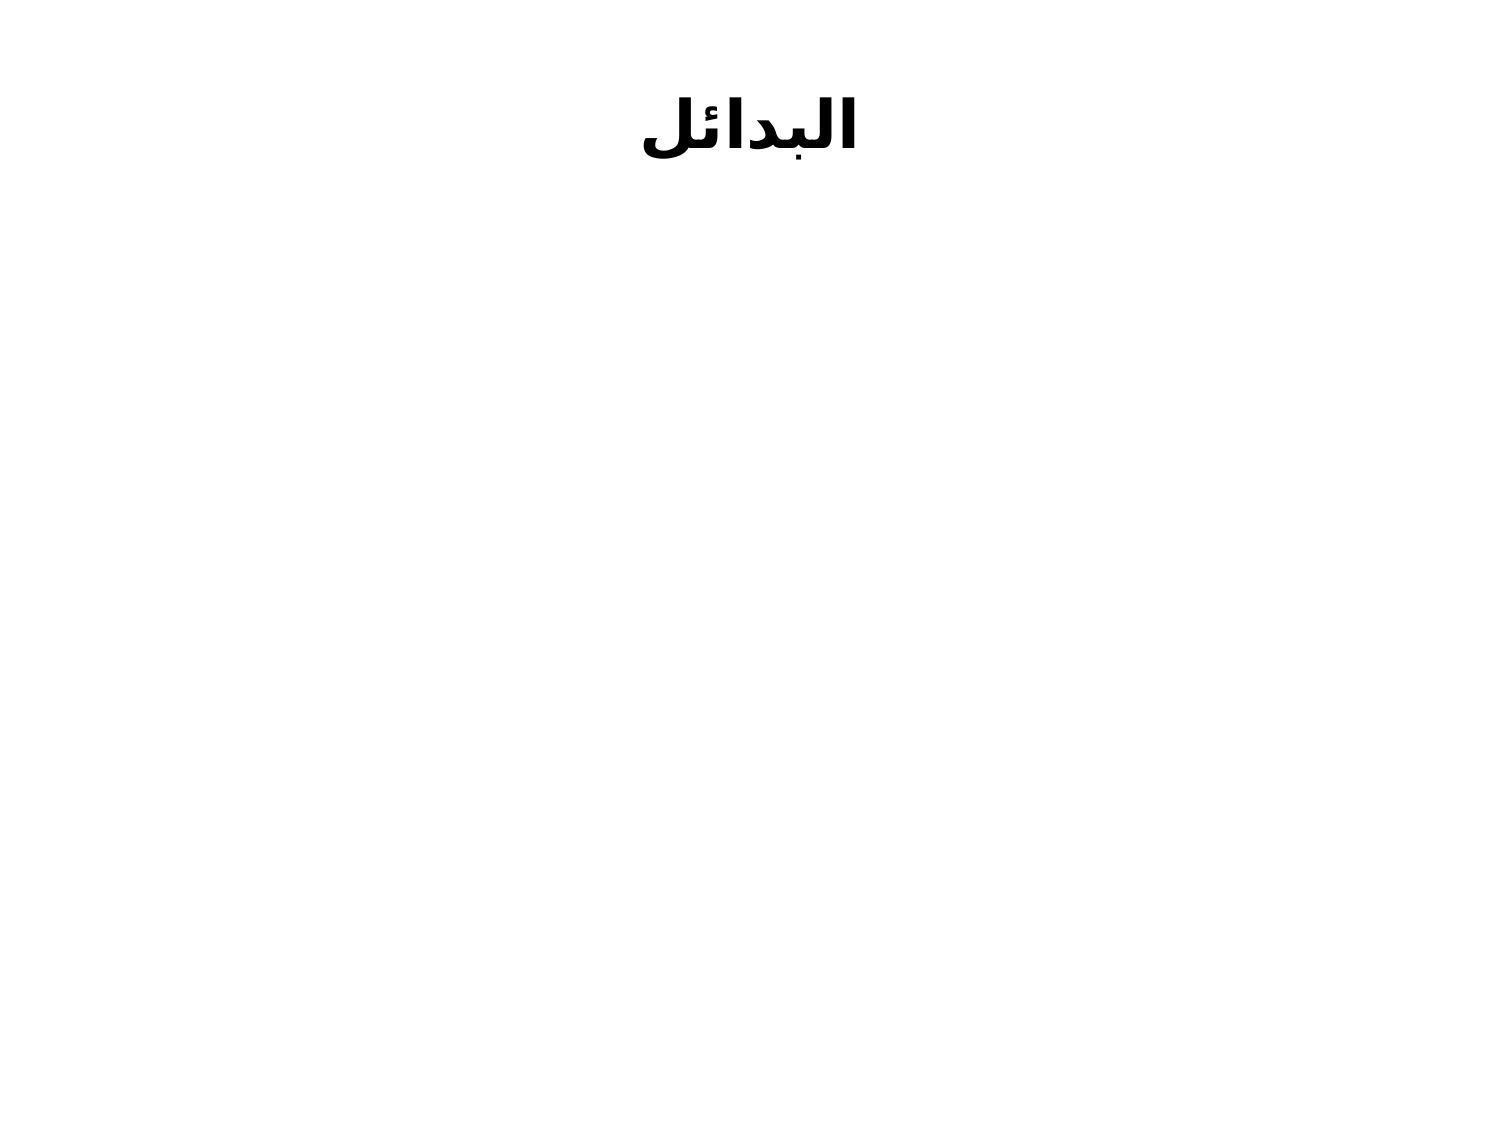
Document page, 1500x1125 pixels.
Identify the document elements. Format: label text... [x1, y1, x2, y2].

text_box البدائل [74, 75, 1425, 263]
